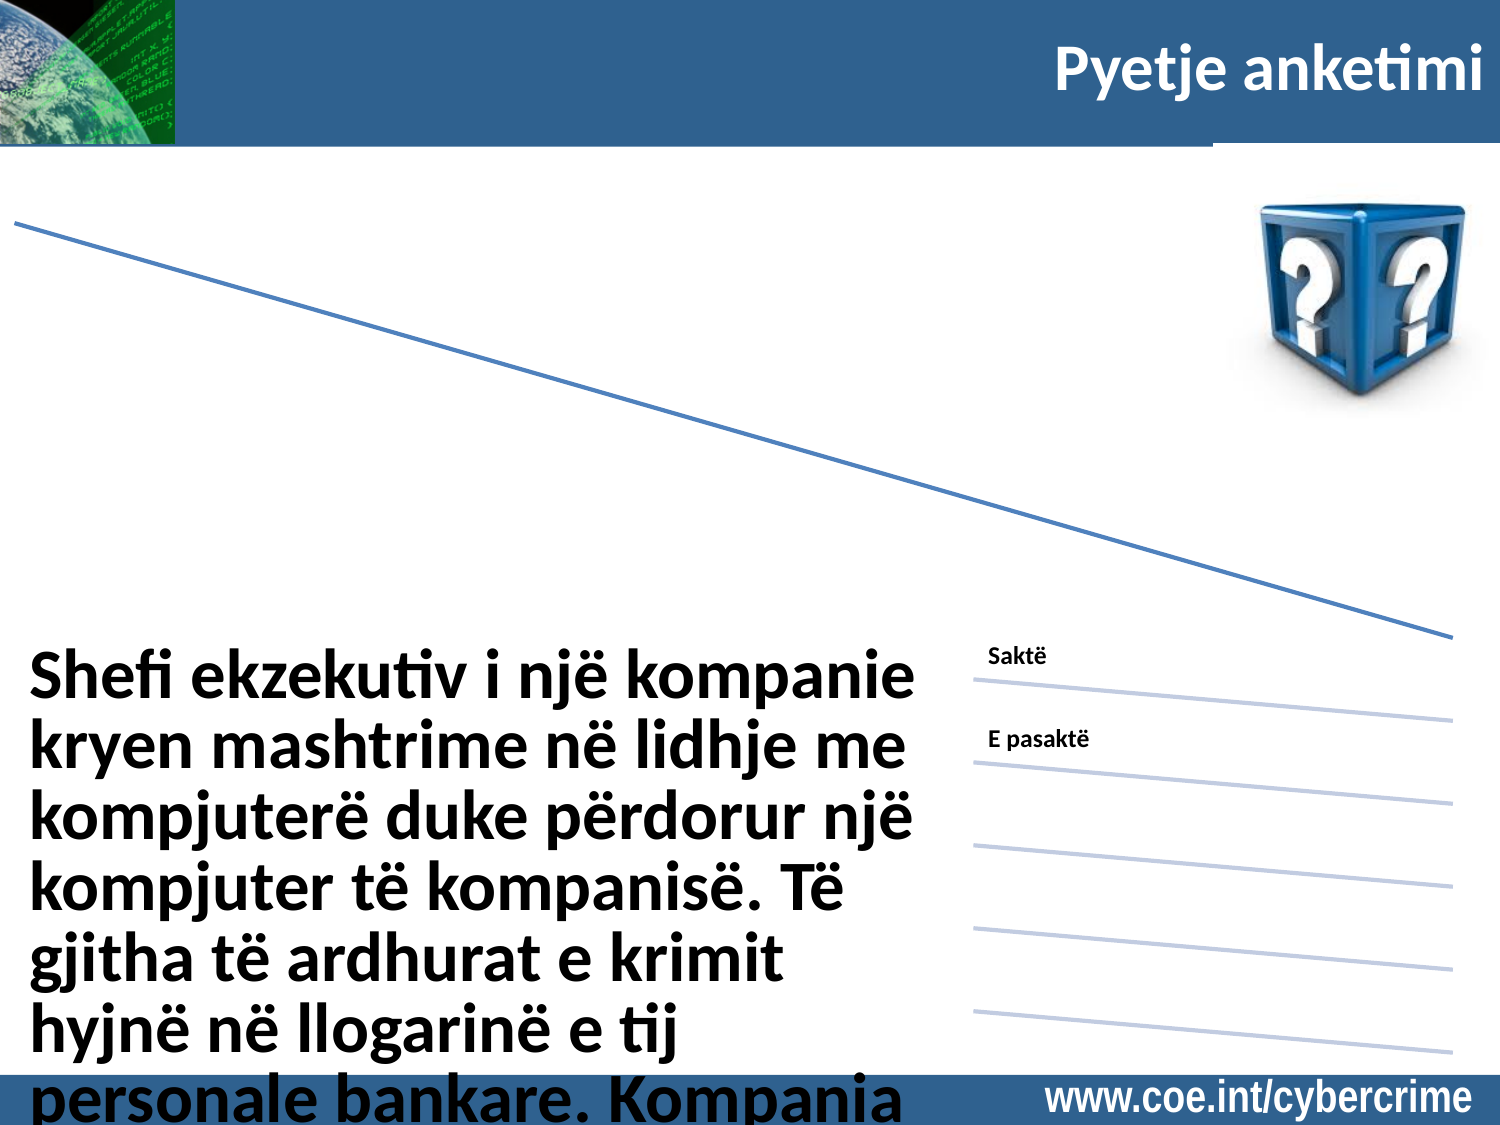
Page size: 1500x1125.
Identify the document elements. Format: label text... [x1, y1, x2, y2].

picture [0, 0, 175, 144]
text_box www.coe.int/cybercrime [1030, 1059, 1500, 1125]
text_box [14, 222, 1454, 1053]
text_box [0, 1073, 1030, 1125]
text_box Pyetje anketimi [177, 0, 1500, 149]
picture [1212, 142, 1500, 434]
